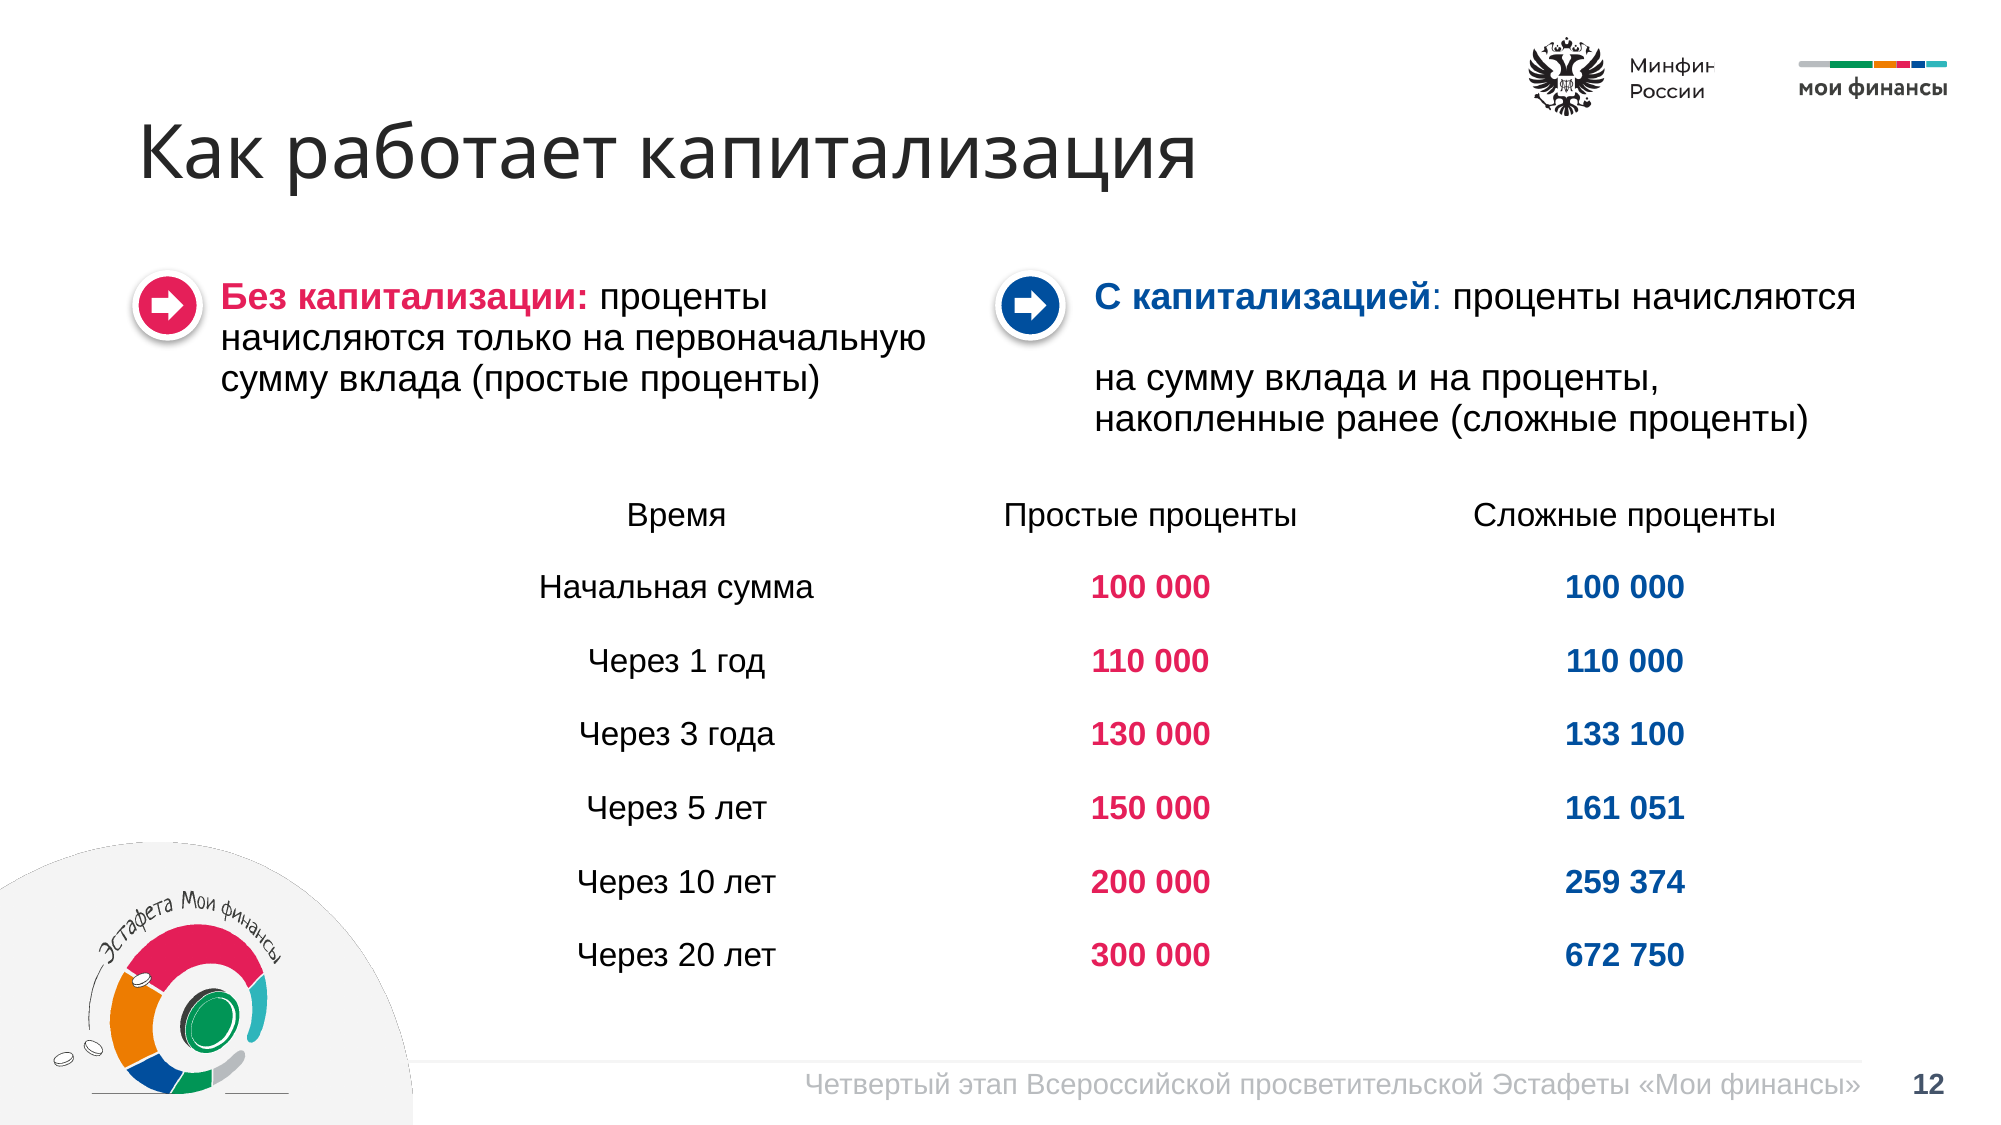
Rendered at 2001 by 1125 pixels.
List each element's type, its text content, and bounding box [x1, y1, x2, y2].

table_cell Через 5 лет [440, 771, 914, 845]
table_header Сложные проценты [1388, 478, 1862, 550]
table_cell 161 051 [1388, 771, 1862, 845]
table_cell 672 750 [1388, 918, 1862, 992]
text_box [998, 272, 1063, 338]
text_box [135, 272, 200, 338]
table_header Время [440, 478, 914, 550]
title Как работает капитализация [137, 113, 1410, 220]
table_cell 110 000 [914, 624, 1388, 698]
table_cell 100 000 [1388, 550, 1862, 624]
table_cell Через 1 год [440, 624, 914, 698]
table_cell 130 000 [914, 698, 1388, 771]
table_cell Через 3 года [440, 698, 914, 771]
table_header Простые проценты [914, 478, 1388, 550]
table_cell 100 000 [914, 550, 1388, 624]
table_cell 200 000 [914, 845, 1388, 918]
table_cell Через 20 лет [440, 918, 914, 992]
table_cell 133 100 [1388, 698, 1862, 771]
text_box Без капитализации: проценты начисляются только на первоначальную сумму вклада (простые проценты) [220, 277, 937, 400]
text_box С капитализацией: проценты начисляются на сумму вклада и на проценты, накопленные ранее (сложные проценты) [1094, 277, 1865, 440]
text_box 12 [1862, 1064, 1945, 1125]
table_cell 150 000 [914, 771, 1388, 845]
table_cell Начальная сумма [440, 550, 914, 624]
table_cell 300 000 [914, 918, 1388, 992]
picture [0, 842, 413, 1125]
table_cell 259 374 [1388, 845, 1862, 918]
table_cell Через 10 лет [440, 845, 914, 918]
table_cell 110 000 [1388, 624, 1862, 698]
